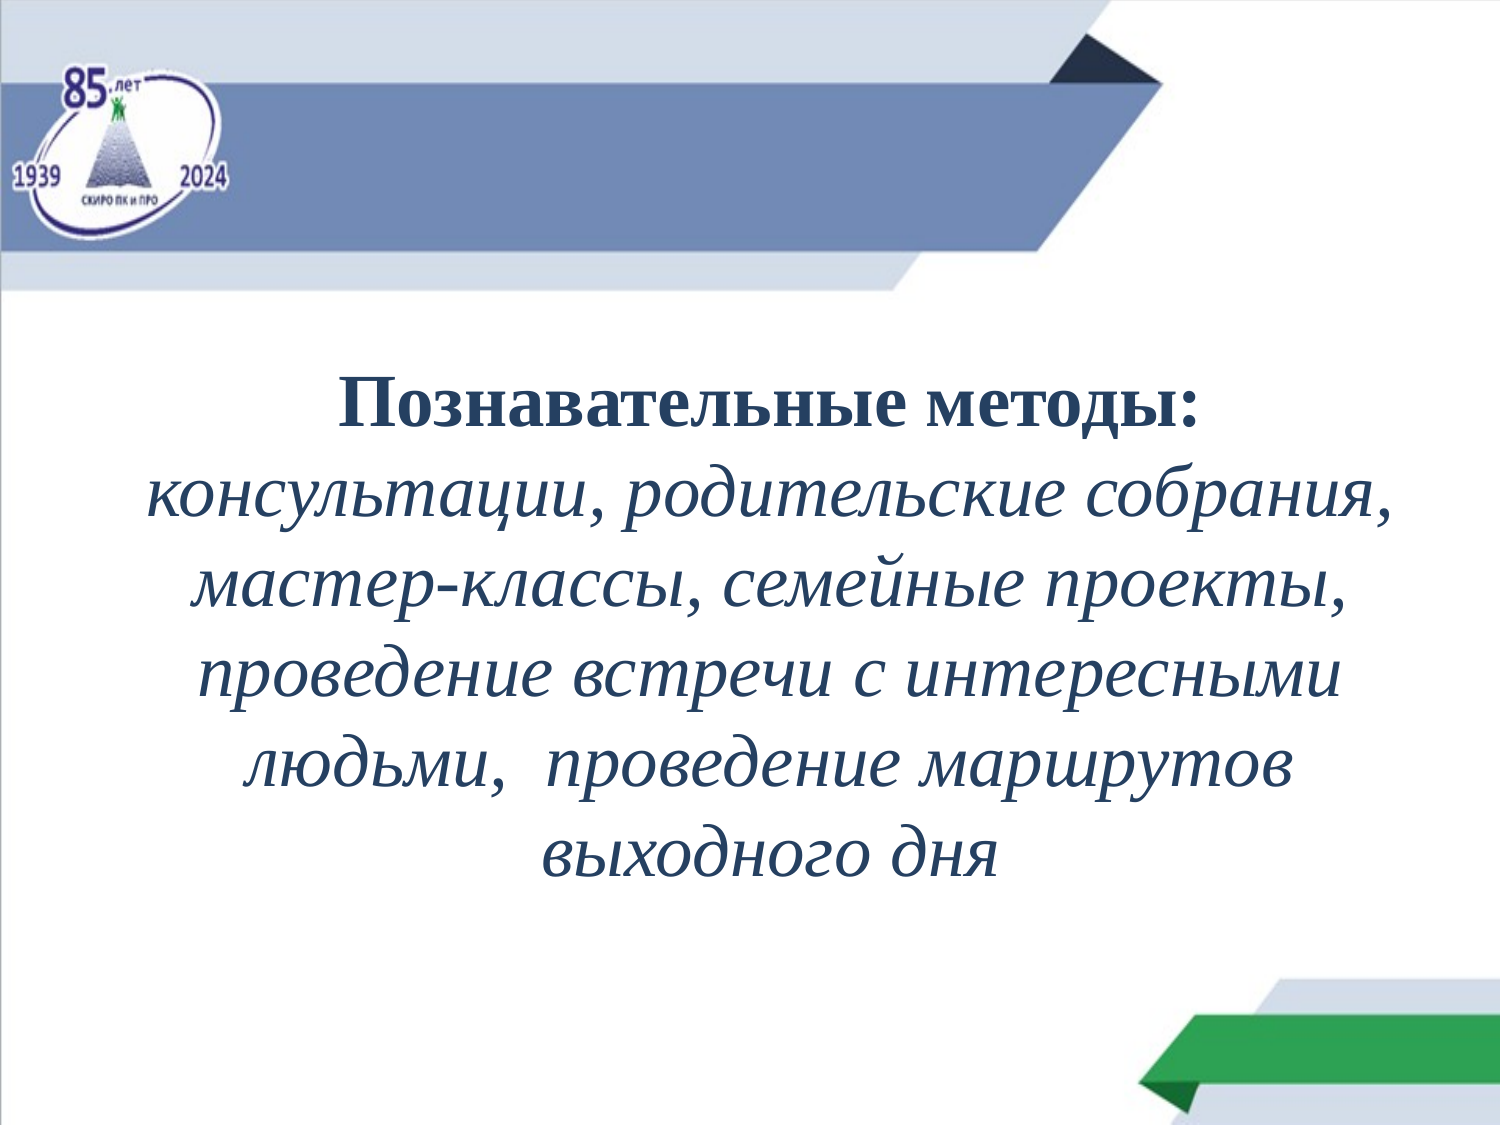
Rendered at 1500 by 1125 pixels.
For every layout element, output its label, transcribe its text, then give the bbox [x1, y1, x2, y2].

picture [0, 0, 1500, 1125]
title Познавательные методы: консультации, родительские собрания, мастер-классы, семейные проекты, проведение встречи с интересными людьми, проведение маршрутов выходного дня [88, 255, 1453, 988]
